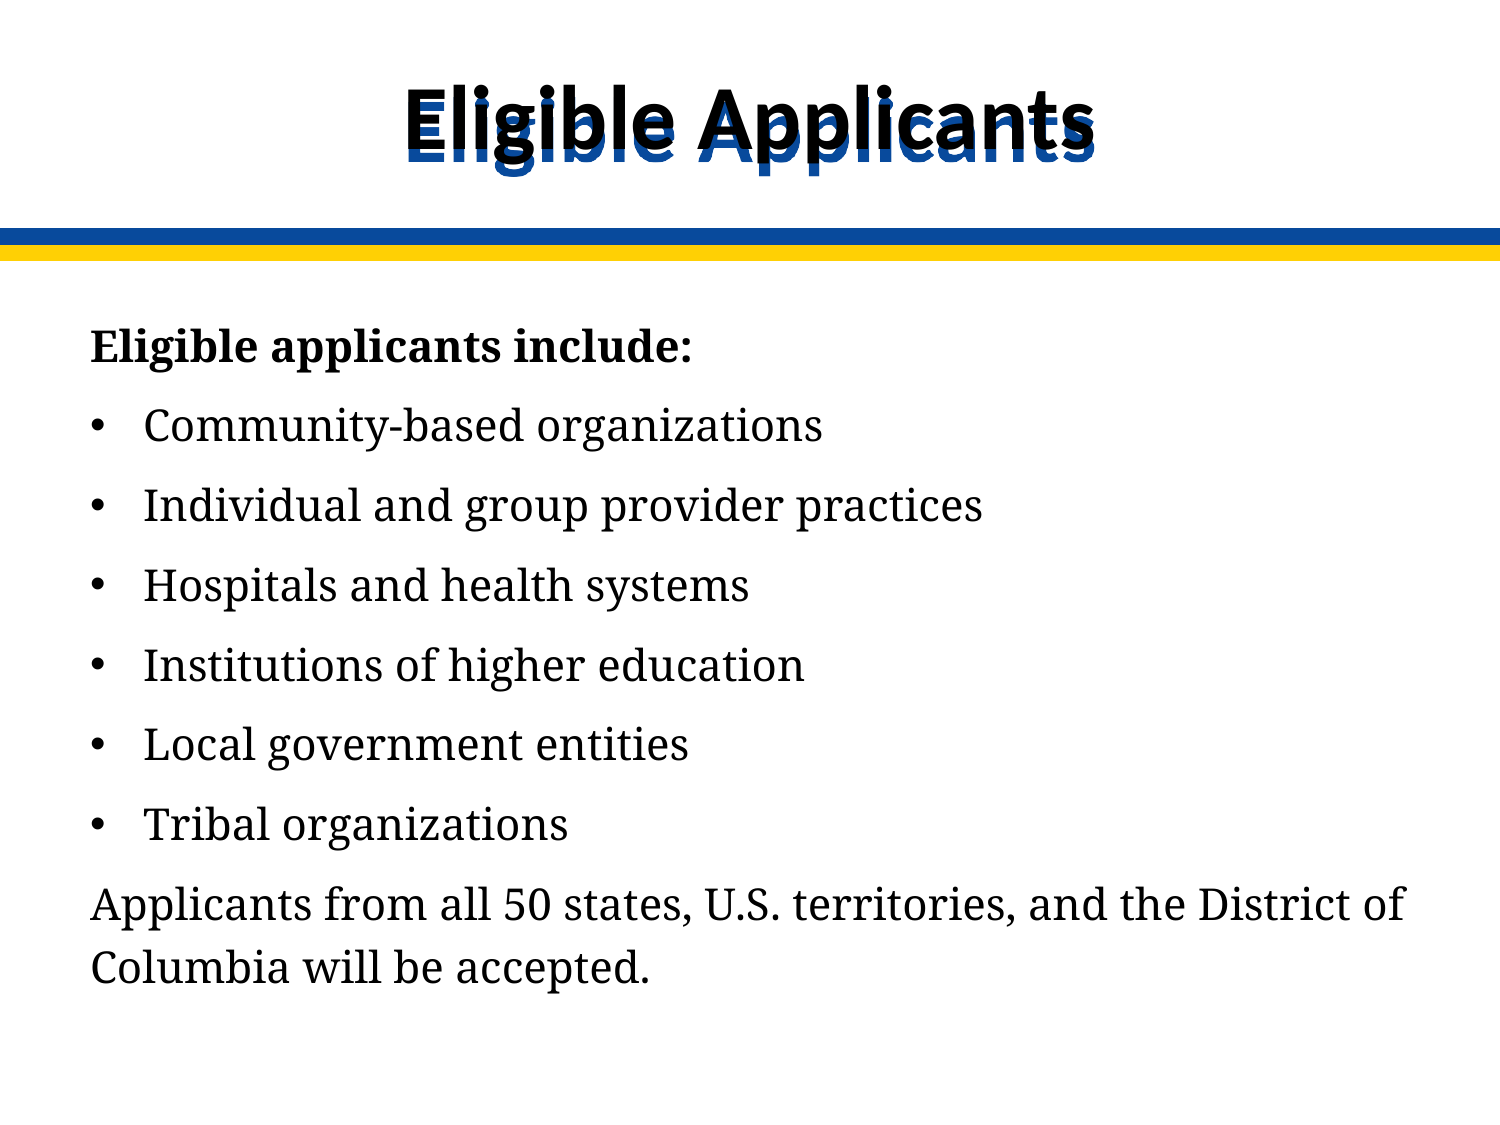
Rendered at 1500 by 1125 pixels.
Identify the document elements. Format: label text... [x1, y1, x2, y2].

list Eligible applicants include: Community-based organizations Individual and group provider practices Hospitals and health systems Institutions of higher education Local government entities Tribal organizations Applicants from all 50 states, U.S. territories, and the District of Columbia will be accepted. [75, 299, 1425, 1005]
title Eligible Applicants [0, 0, 1500, 225]
